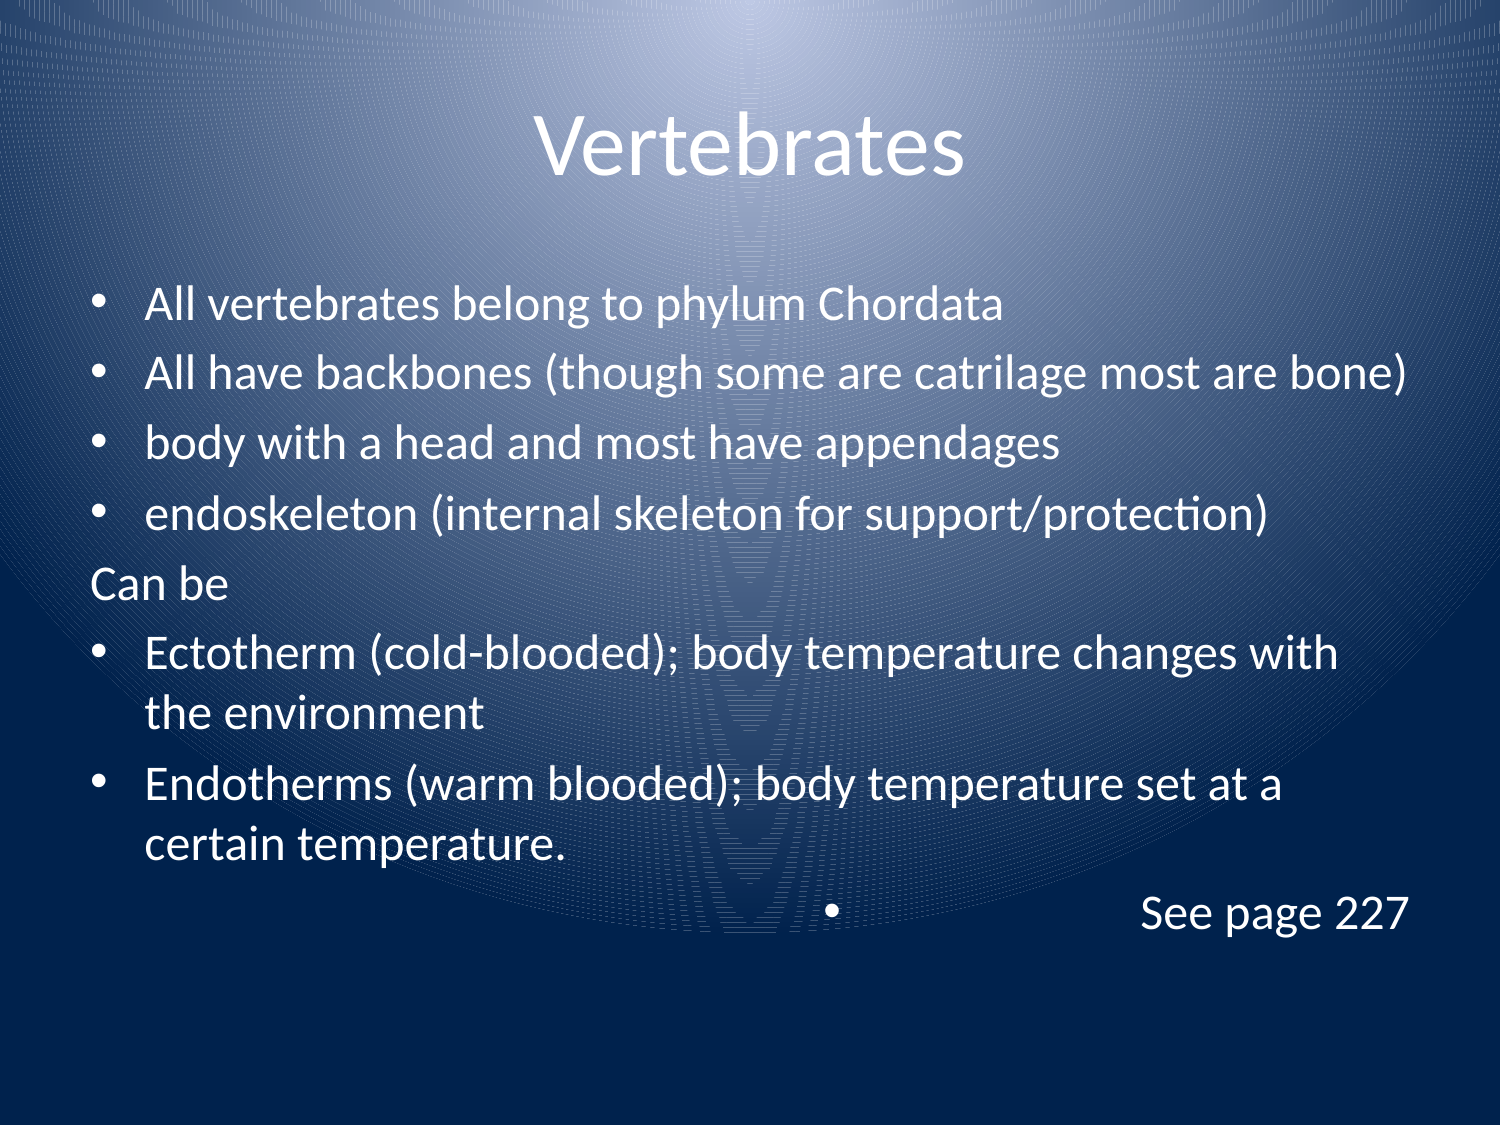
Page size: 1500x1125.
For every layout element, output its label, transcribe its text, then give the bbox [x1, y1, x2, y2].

list All vertebrates belong to phylum Chordata All have backbones (though some are catrilage most are bone) body with a head and most have appendages endoskeleton (internal skeleton for support/protection) Can be Ectotherm (cold-blooded); body temperature changes with the environment Endotherms (warm blooded); body temperature set at a certain temperature. See page 227 [75, 262, 1425, 1005]
title Vertebrates [75, 45, 1425, 233]
